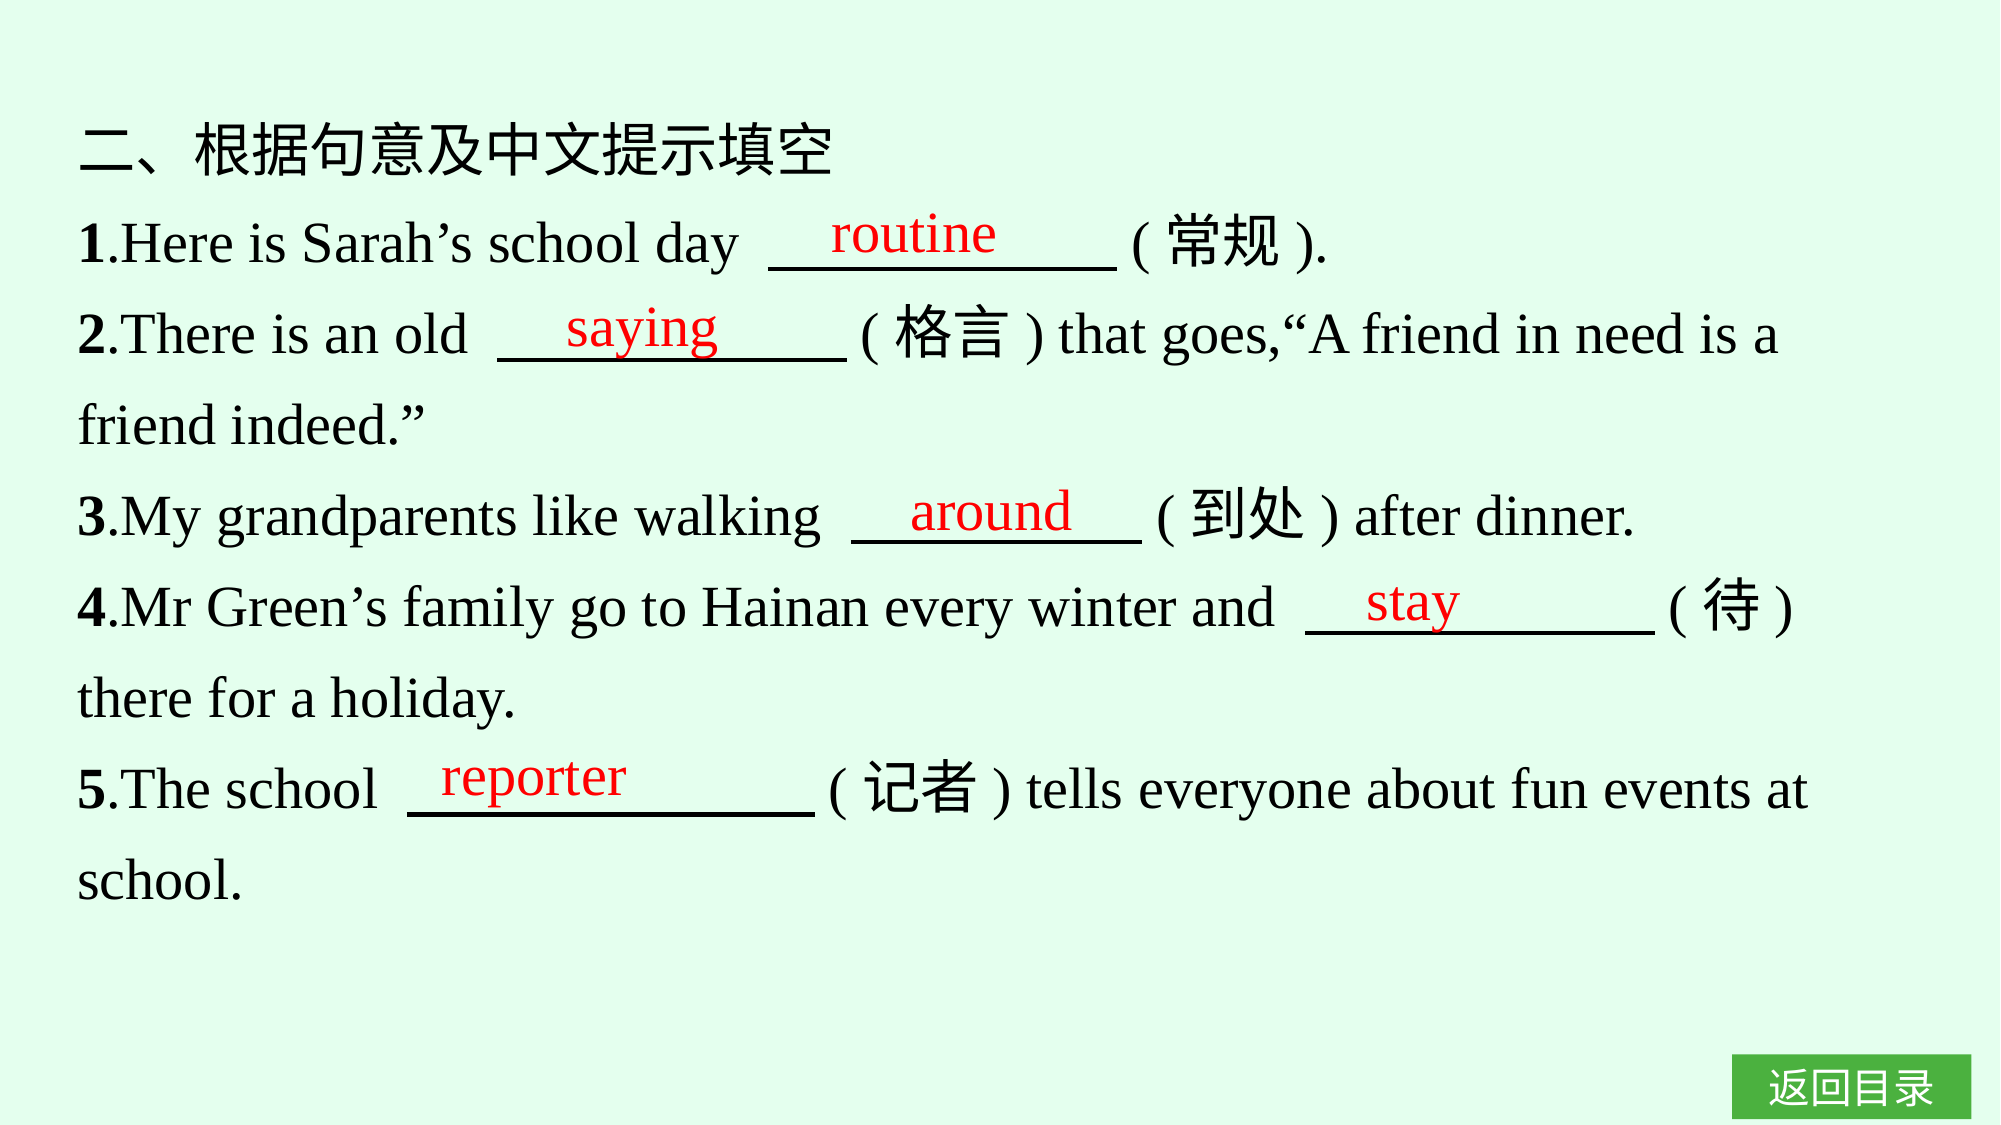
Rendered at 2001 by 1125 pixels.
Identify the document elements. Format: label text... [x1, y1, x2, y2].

text_box routine [816, 173, 1085, 272]
text_box saying [551, 266, 735, 366]
text_box around [895, 450, 1088, 550]
text_box reporter [427, 715, 642, 815]
text_box stay [1352, 540, 1548, 640]
text_box 二、根据句意及中文提示填空 1.Here is Sarah’s school day (常规). 2.There is an old (格言) that goes,“A friend in need is a friend indeed.” 3.My grandparents like walking (到处) after dinner. 4.Mr Green’s family go to Hainan every winter and (待) there for a holiday. 5.The school (记者) tells everyone about fun events at school. [62, 84, 1938, 919]
